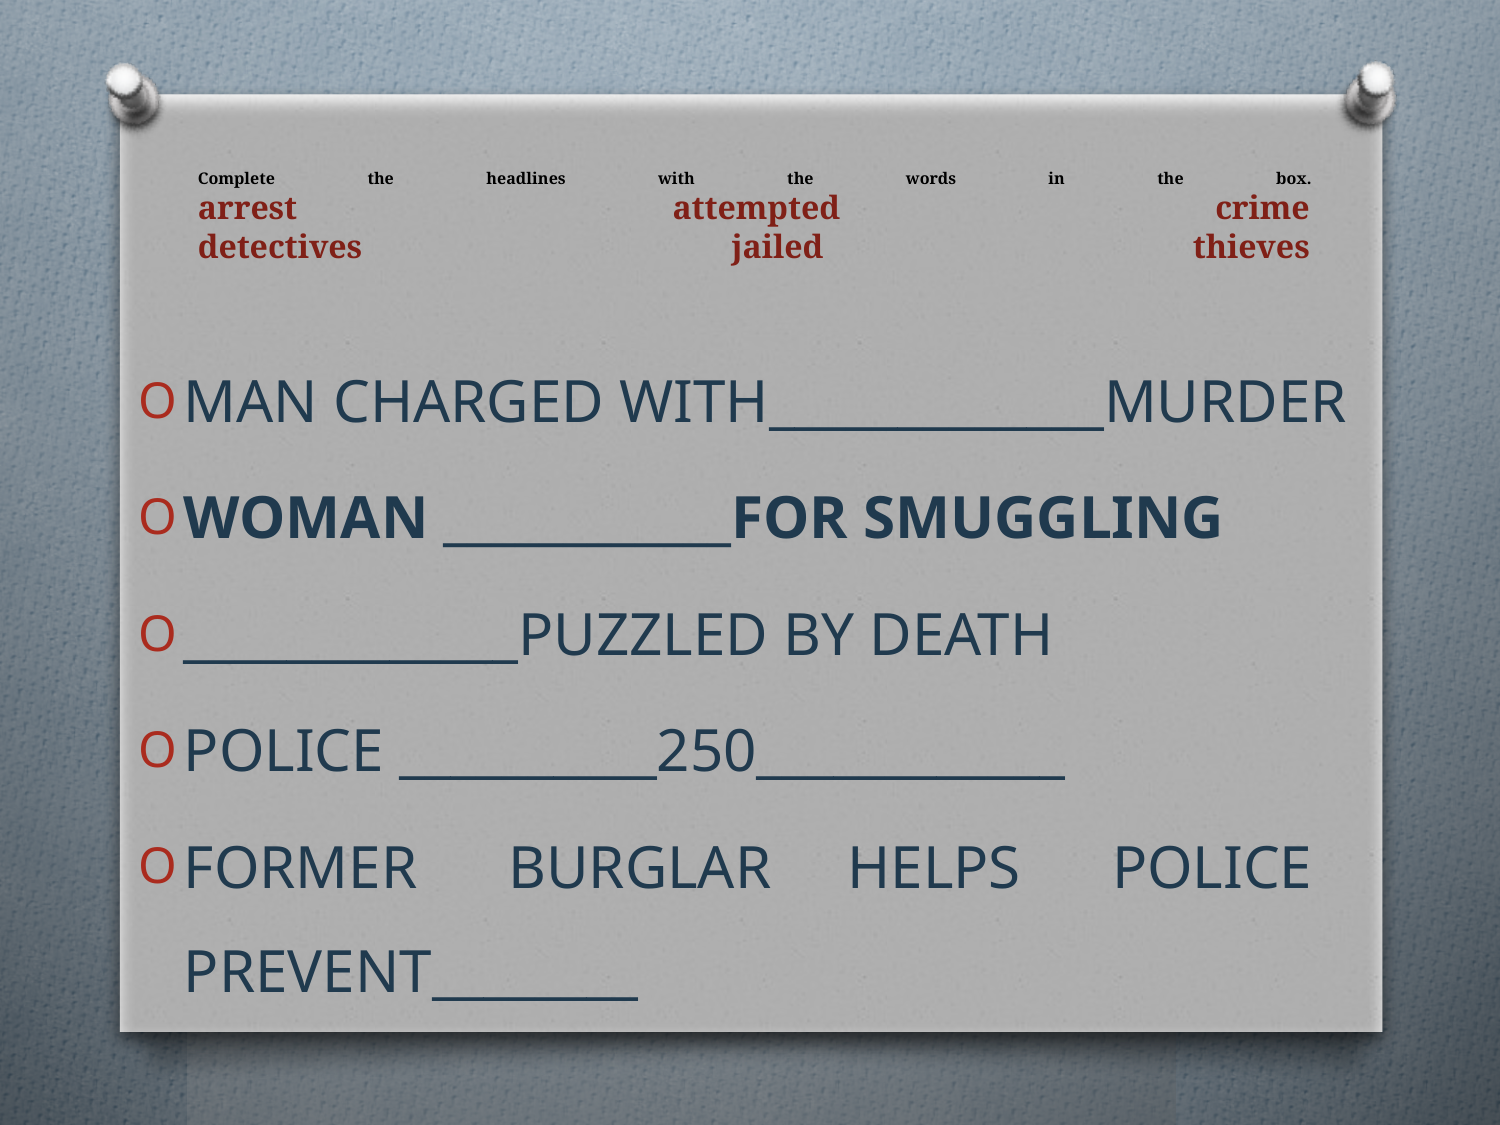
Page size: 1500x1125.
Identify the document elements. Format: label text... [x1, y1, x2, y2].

picture [1317, 34, 1437, 156]
picture [76, 30, 198, 153]
list MAN CHARGED WITH_____________MURDER WOMAN ____________FOR SMUGGLING _____________PUZZLED BY DEATH POLICE __________250____________ FORMER BURGLAR HELPS POLICE PREVENT________ [123, 321, 1376, 1125]
title Complete the headlines with the words in the box. arrest attempted crime detectives jailed thieves [183, 160, 1326, 321]
